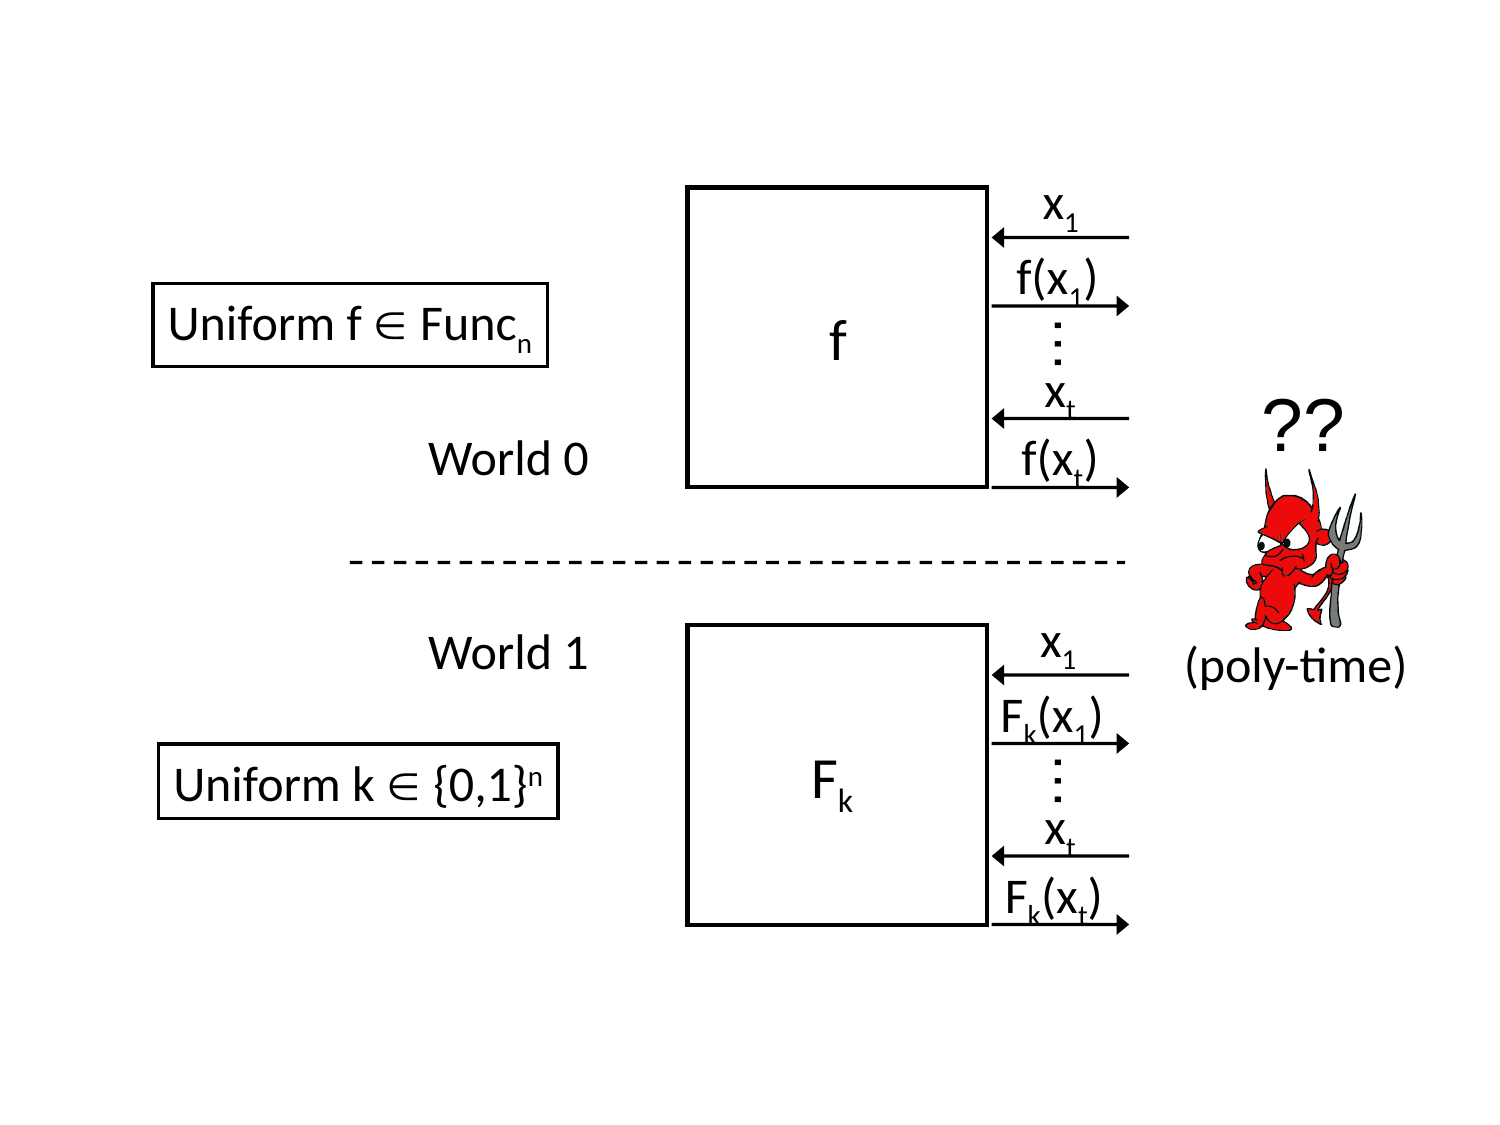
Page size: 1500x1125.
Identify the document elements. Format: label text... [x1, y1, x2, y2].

picture [1244, 468, 1363, 632]
text_box (poly-time) [1168, 624, 1423, 700]
text_box ?? [1246, 368, 1361, 467]
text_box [149, 599, 1130, 932]
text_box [149, 162, 1130, 495]
